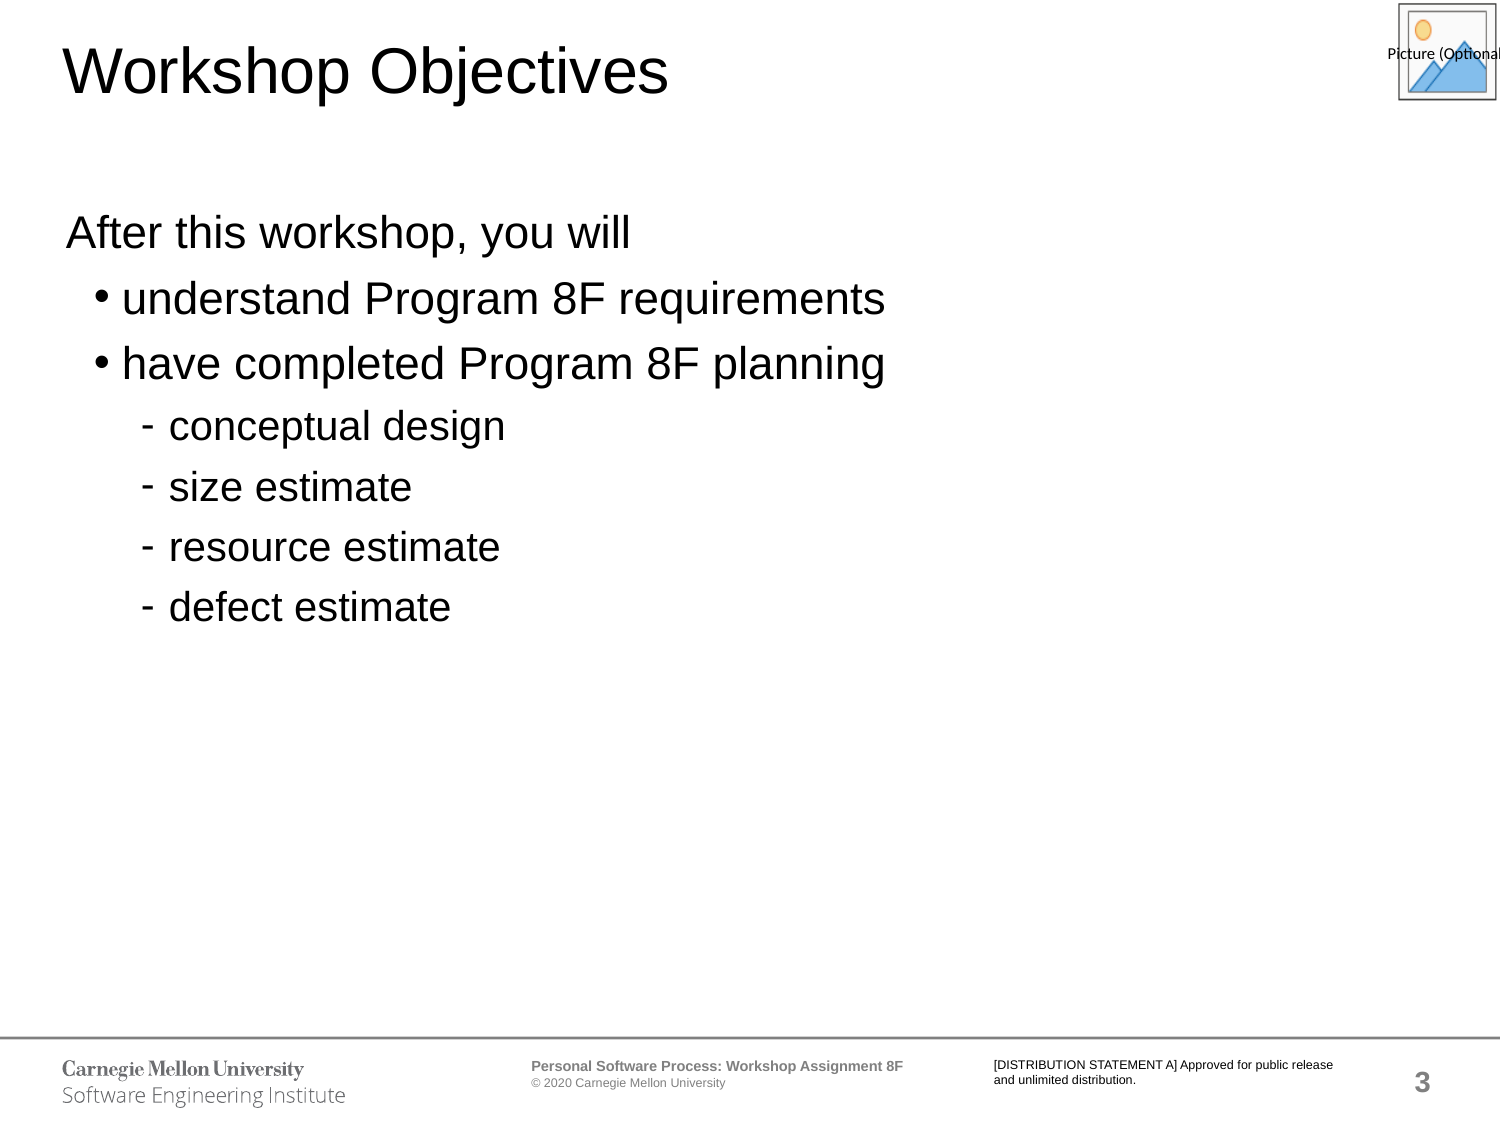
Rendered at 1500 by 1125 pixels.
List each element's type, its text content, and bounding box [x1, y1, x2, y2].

picture [1394, 0, 1500, 105]
list After this workshop, you will understand Program 8F requirements have completed Program 8F planning conceptual design size estimate resource estimate defect estimate [65, 202, 1431, 1026]
title Workshop Objectives [62, 37, 1338, 182]
